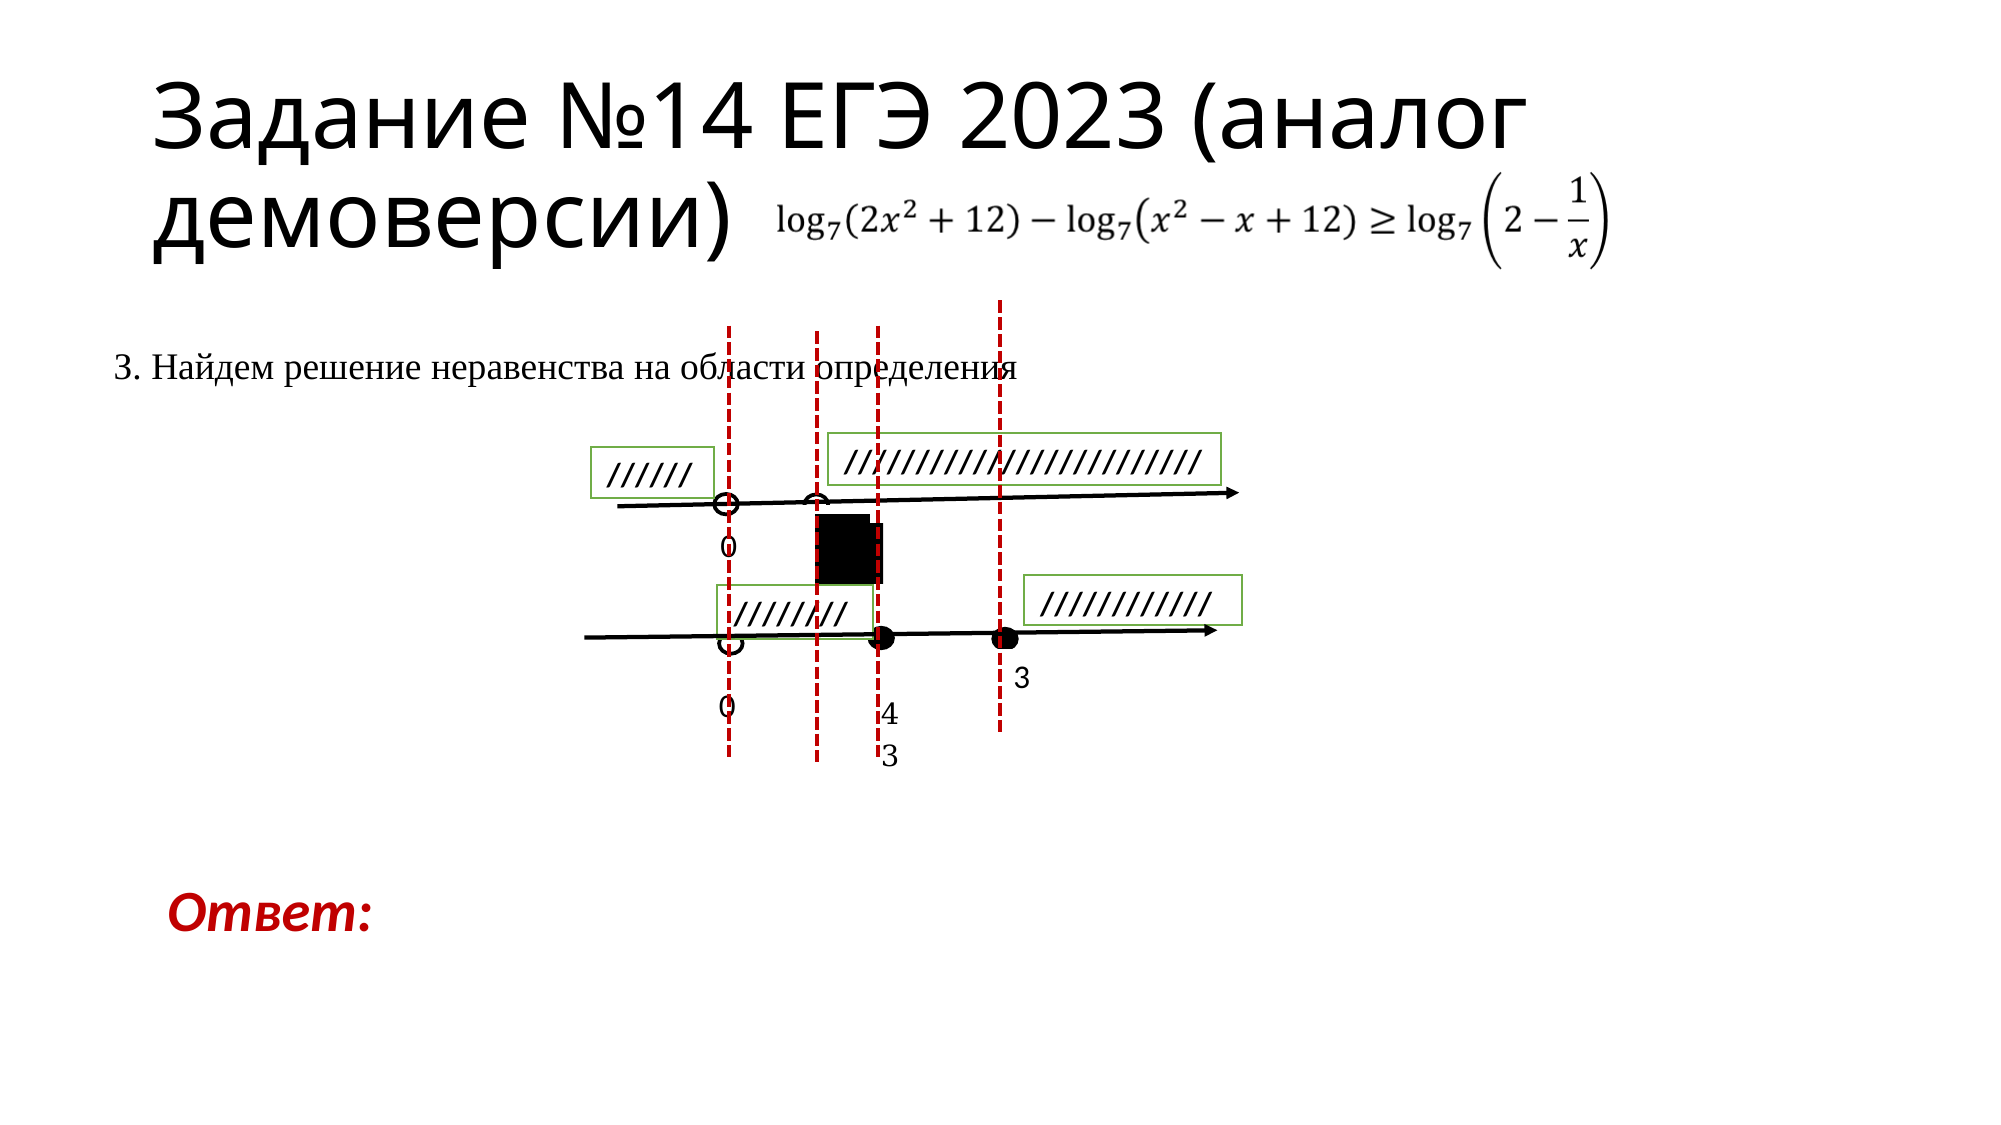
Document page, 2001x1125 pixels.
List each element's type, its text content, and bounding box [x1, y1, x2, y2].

text_box З. Найдем решение неравенства на области определения [1001, 331, 1034, 395]
picture [579, 424, 1356, 807]
title Задание №14 ЕГЭ 2023 (аналог демоверсии) [137, 59, 1863, 278]
text_box З. Найдем решение неравенства на области определения [98, 331, 728, 395]
text_box З. Найдем решение неравенства на области определения [818, 331, 878, 395]
picture [752, 159, 1634, 278]
text_box З. Найдем решение неравенства на области определения [879, 331, 999, 395]
text_box З. Найдем решение неравенства на области определения [729, 331, 816, 395]
